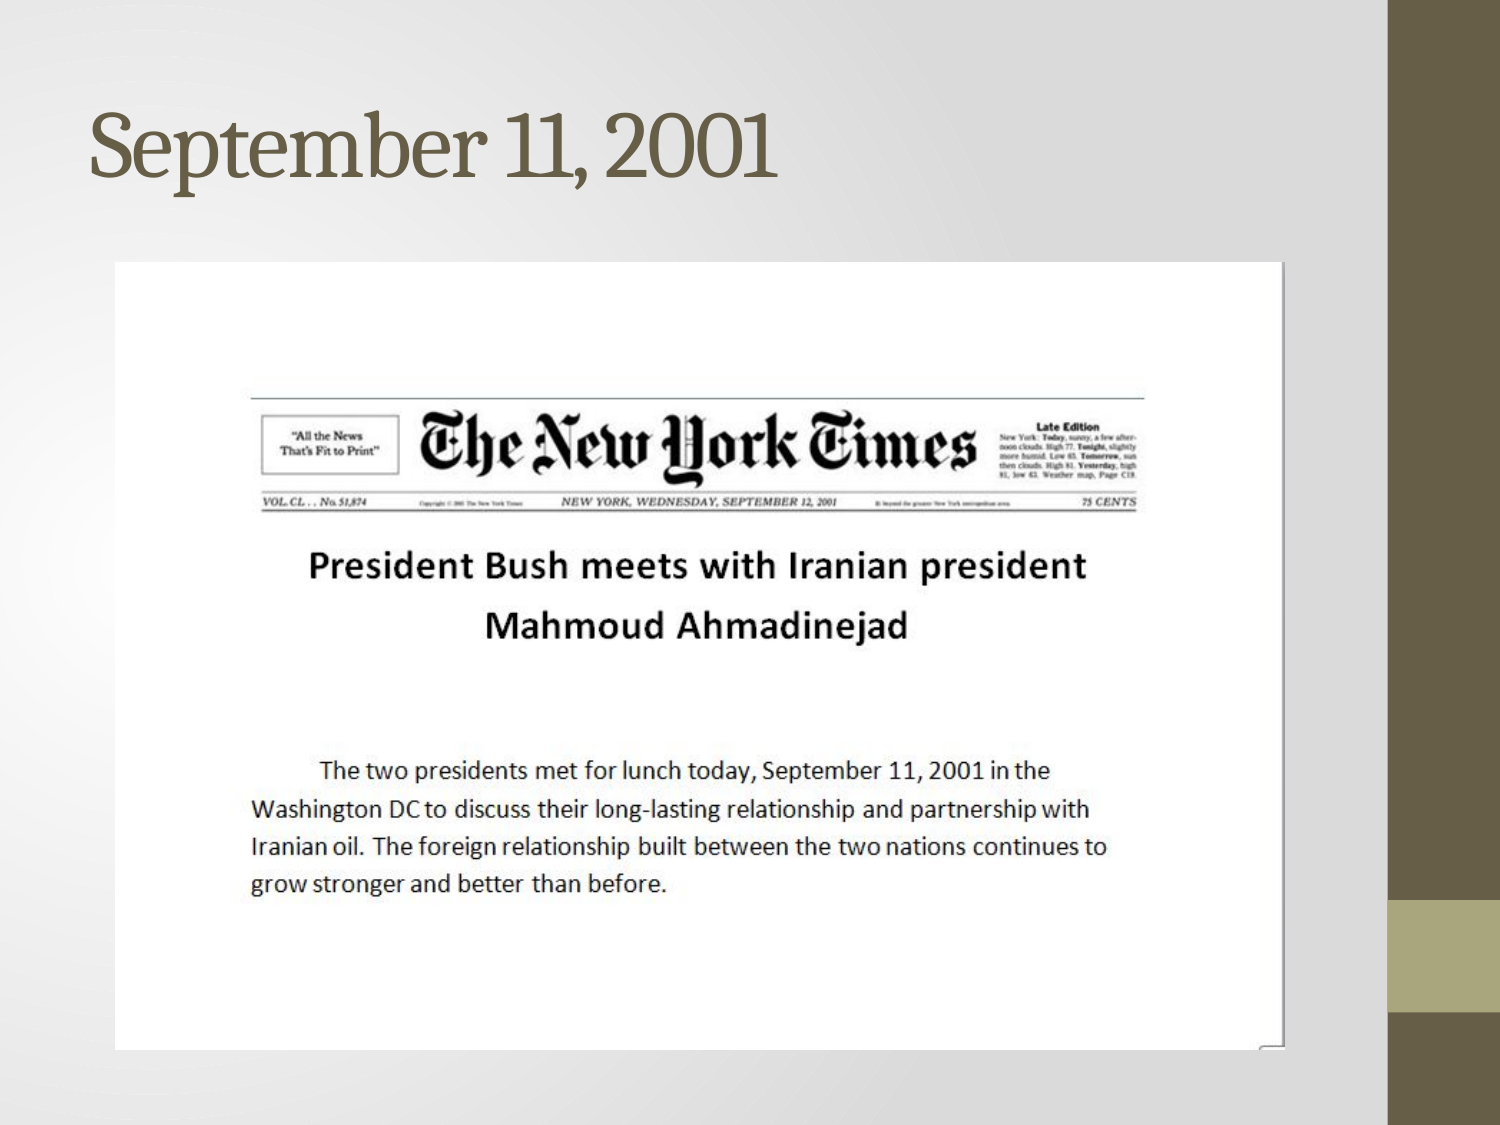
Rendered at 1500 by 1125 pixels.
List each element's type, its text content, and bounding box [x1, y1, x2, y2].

title September 11, 2001 [75, 45, 1325, 233]
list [114, 261, 1286, 1051]
